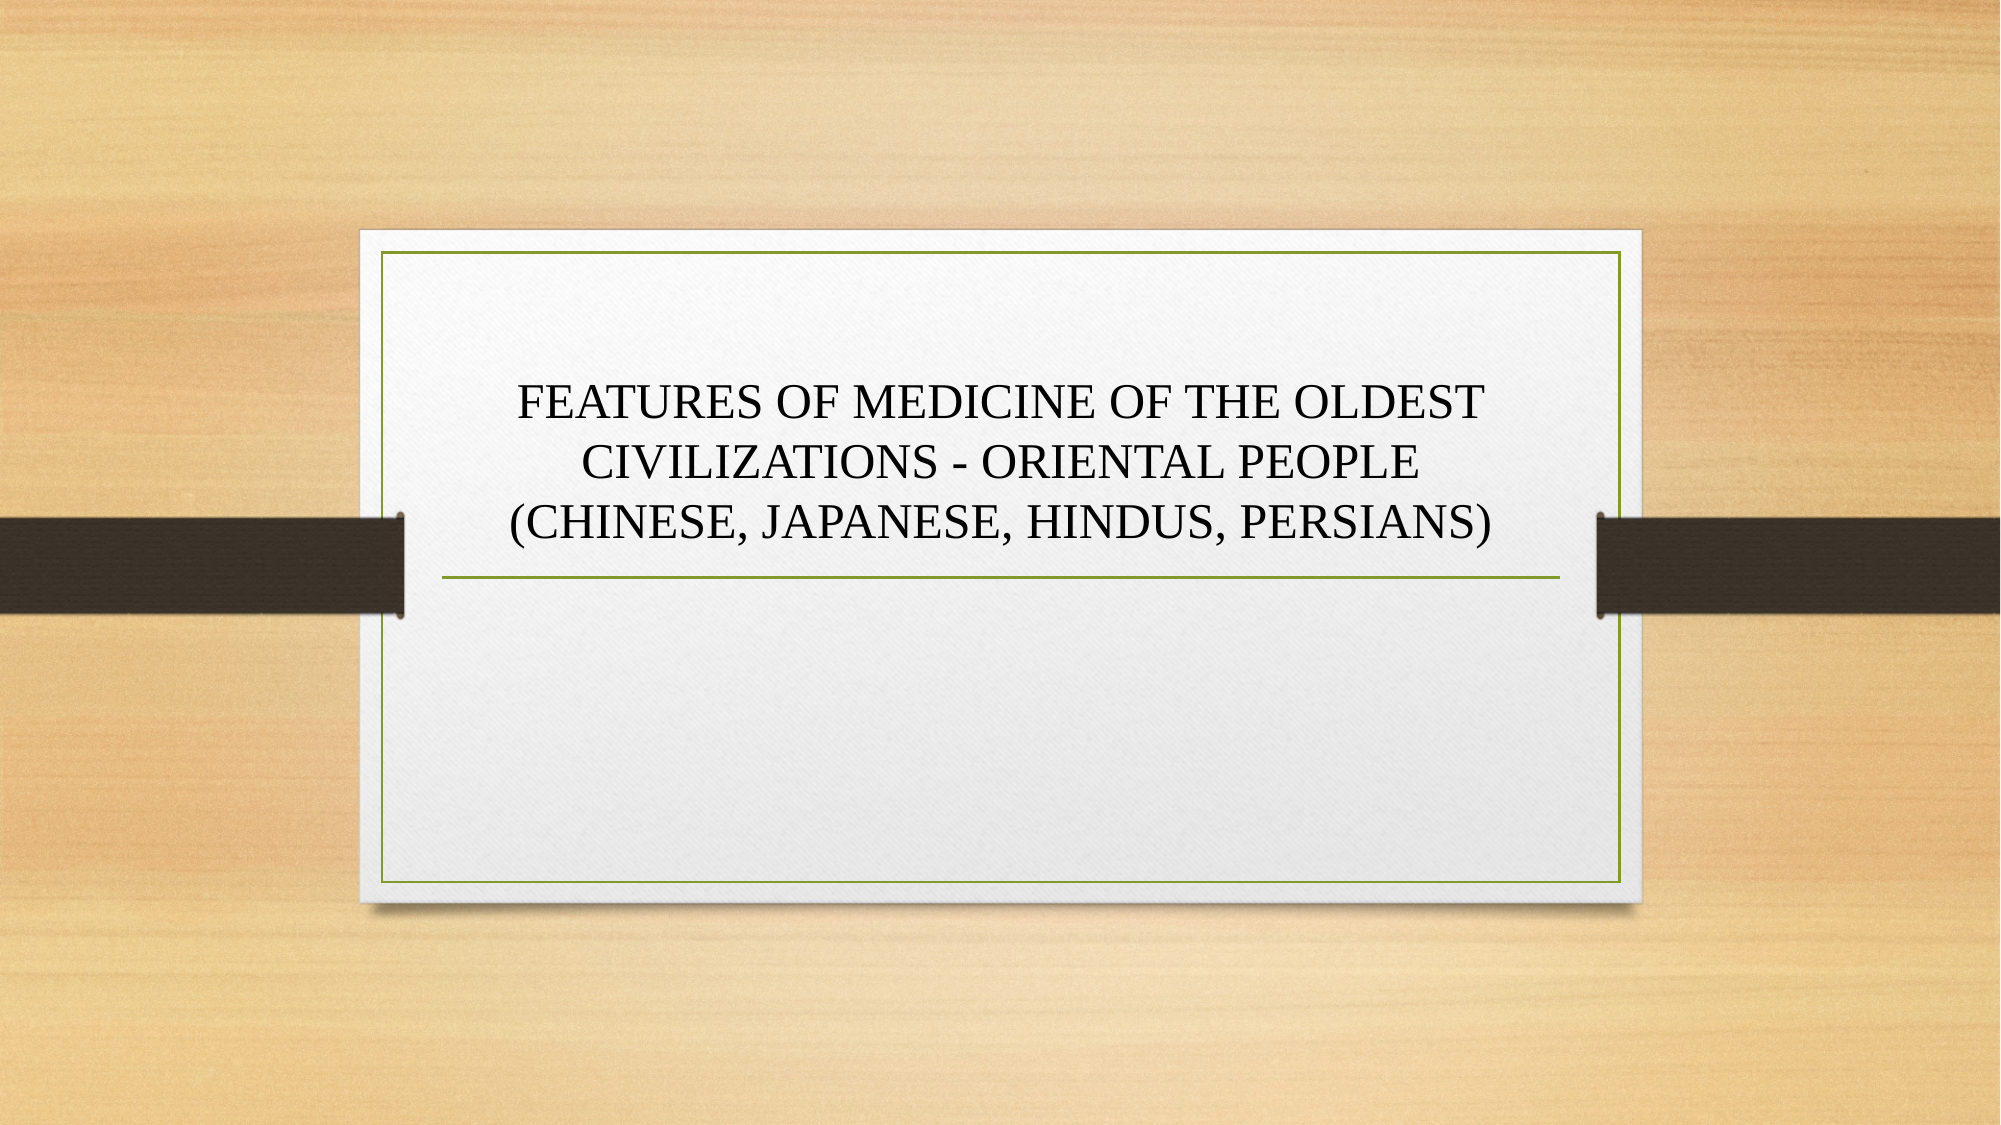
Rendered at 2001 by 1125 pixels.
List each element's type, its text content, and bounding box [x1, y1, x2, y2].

title FEATURES OF MEDICINE OF THE OLDEST CIVILIZATIONS - ORIENTAL PEOPLE (CHINESE, JAPANESE, HINDUS, PERSIANS) [441, 306, 1560, 556]
picture [0, 0, 2001, 1125]
